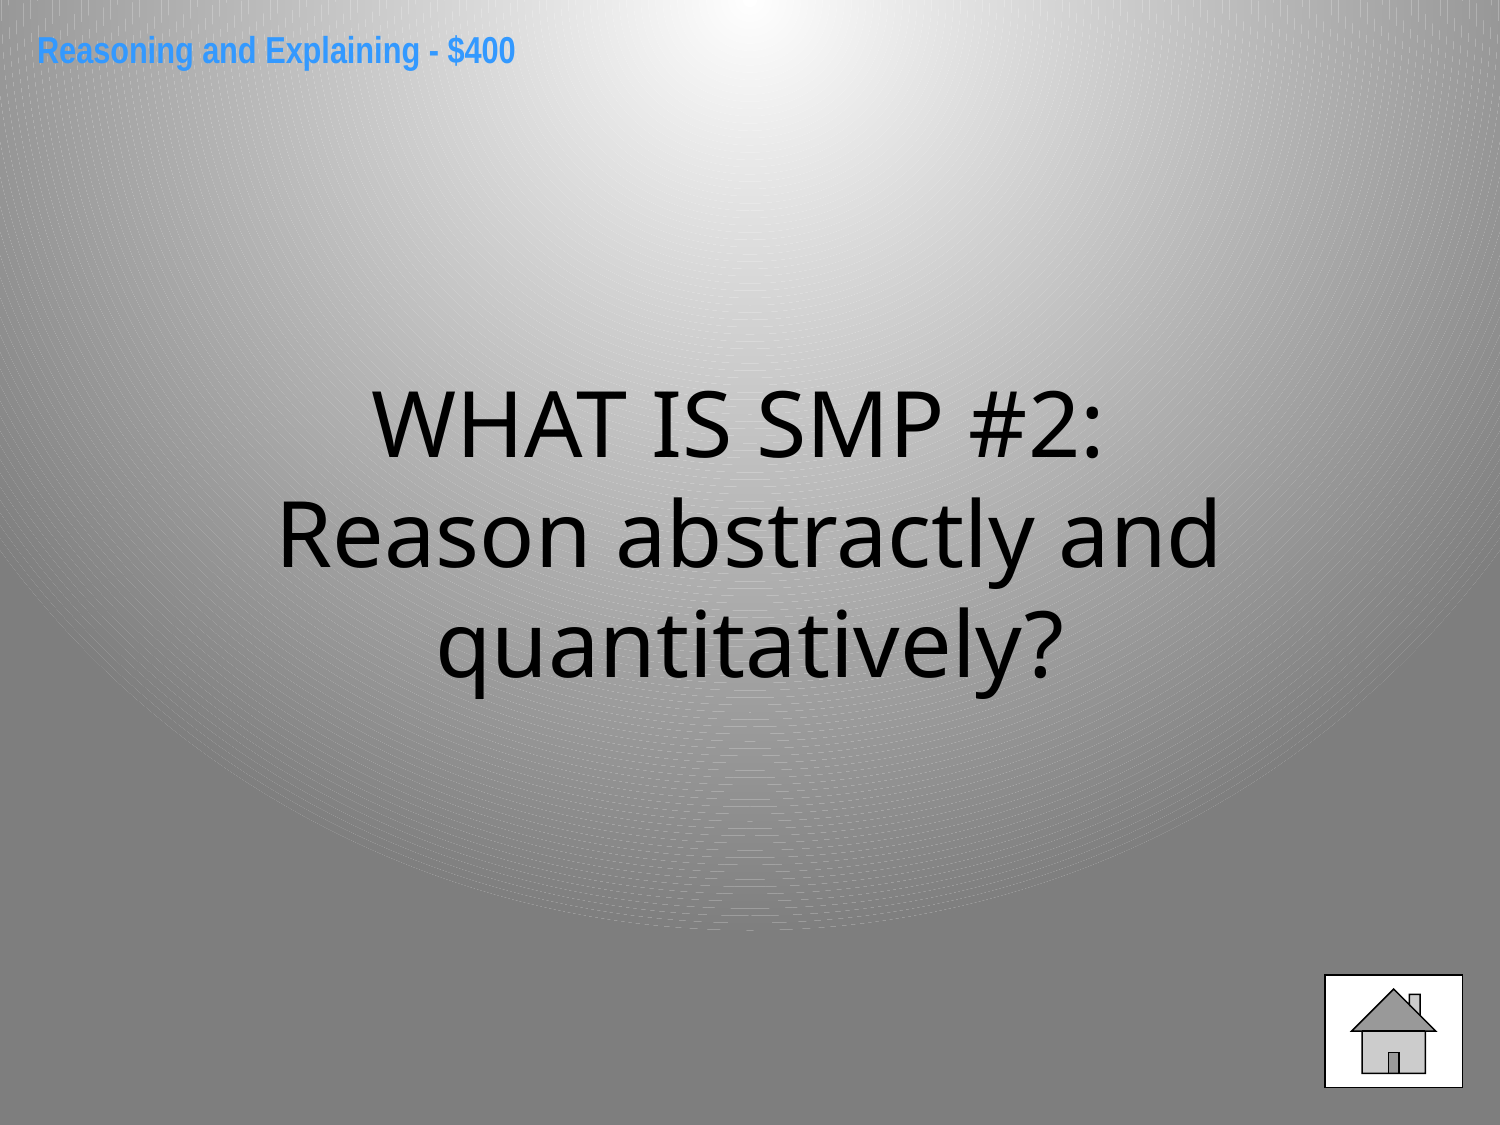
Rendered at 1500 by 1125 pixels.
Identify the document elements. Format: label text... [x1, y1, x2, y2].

text_box [1324, 975, 1463, 1088]
text_box Reasoning and Explaining - $400 [22, 18, 1025, 94]
text_box WHAT IS SMP #2: Reason abstractly and quantitatively? [74, 162, 1425, 900]
